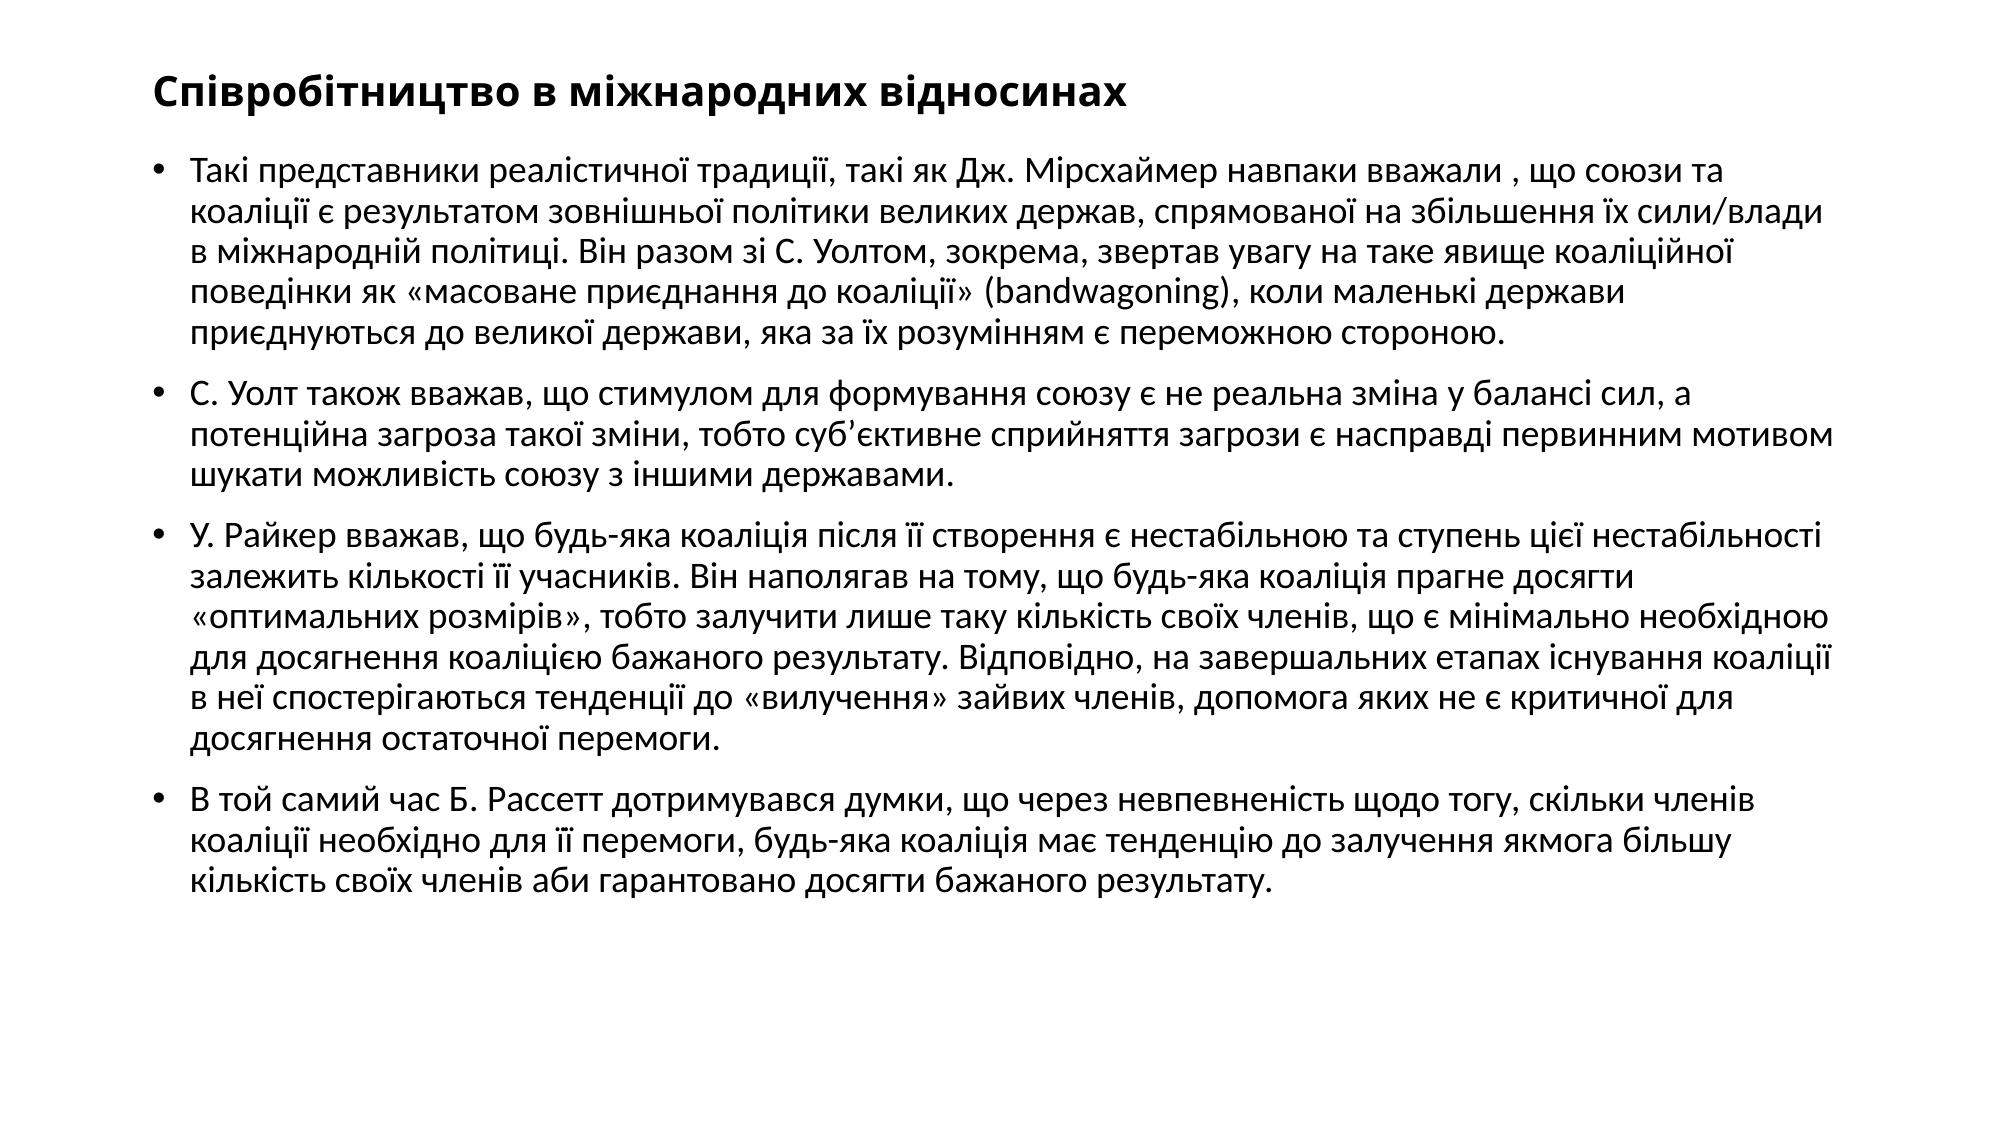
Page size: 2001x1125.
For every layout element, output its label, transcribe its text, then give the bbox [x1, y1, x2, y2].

list Такі представники реалістичної традиції, такі як Дж. Мірсхаймер навпаки вважали , що союзи та коаліції є результатом зовнішньої політики великих держав, спрямованої на збільшення їх сили/влади в міжнародній політиці. Він разом зі С. Уолтом, зокрема, звертав увагу на таке явище коаліційної поведінки як «масоване приєднання до коаліції» (bandwagoning), коли маленькі держави приєднуються до великої держави, яка за їх розумінням є переможною стороною. С. Уолт також вважав, що стимулом для формування союзу є не реальна зміна у балансі сил, а потенційна загроза такої зміни, тобто суб’єктивне сприйняття загрози є насправді первинним мотивом шукати можливість союзу з іншими державами. У. Райкер вважав, що будь-яка коаліція після її створення є нестабільною та ступень цієї нестабільності залежить кількості її учасників. Він наполягав на тому, що будь-яка коаліція прагне досягти «оптимальних розмірів», тобто залучити лише таку кількість своїх членів, що є мінімально необхідною для досягнення коаліцією бажаного результату. Відповідно, на завершальних етапах існування коаліції в неї спостерігаються тенденції до «вилучення» зайвих членів, допомога яких не є критичної для досягнення остаточної перемоги. В той самий час Б. Рассетт дотримувався думки, що через невпевненість щодо тогу, скільки членів коаліції необхідно для її перемоги, будь-яка коаліція має тенденцію до залучення якмога більшу кількість своїх членів аби гарантовано досягти бажаного результату. [137, 142, 1863, 1014]
title Співробітництво в міжнародних відносинах [137, 59, 1863, 127]
